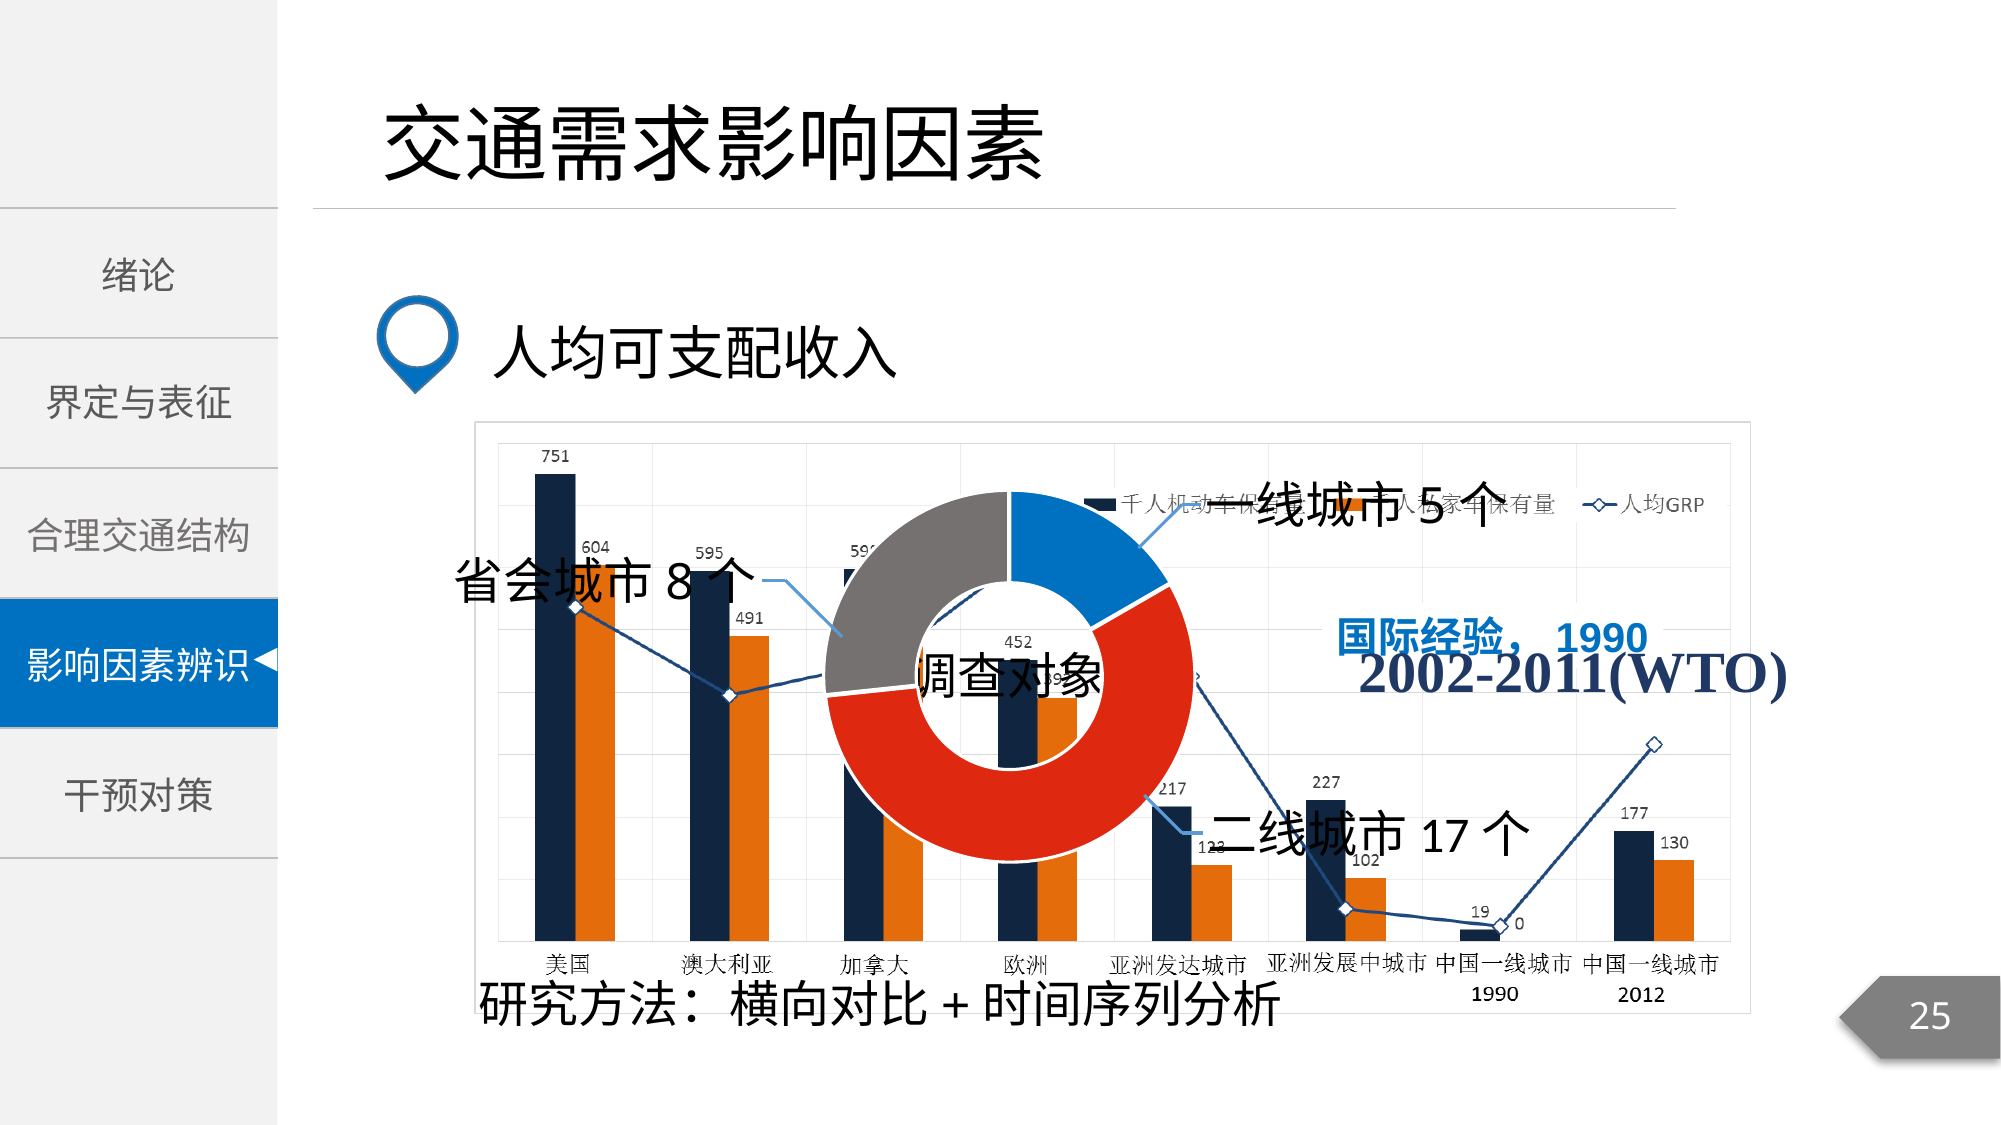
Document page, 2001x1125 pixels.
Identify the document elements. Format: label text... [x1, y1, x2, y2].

text_box 研究方法：横向对比+时间序列分析 [464, 965, 1297, 1041]
text_box 人均可支配收入 [476, 308, 915, 394]
text_box 2002-2011(WTO) [1751, 626, 1804, 712]
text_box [377, 296, 458, 377]
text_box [449, 466, 1537, 871]
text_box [474, 421, 1751, 1014]
